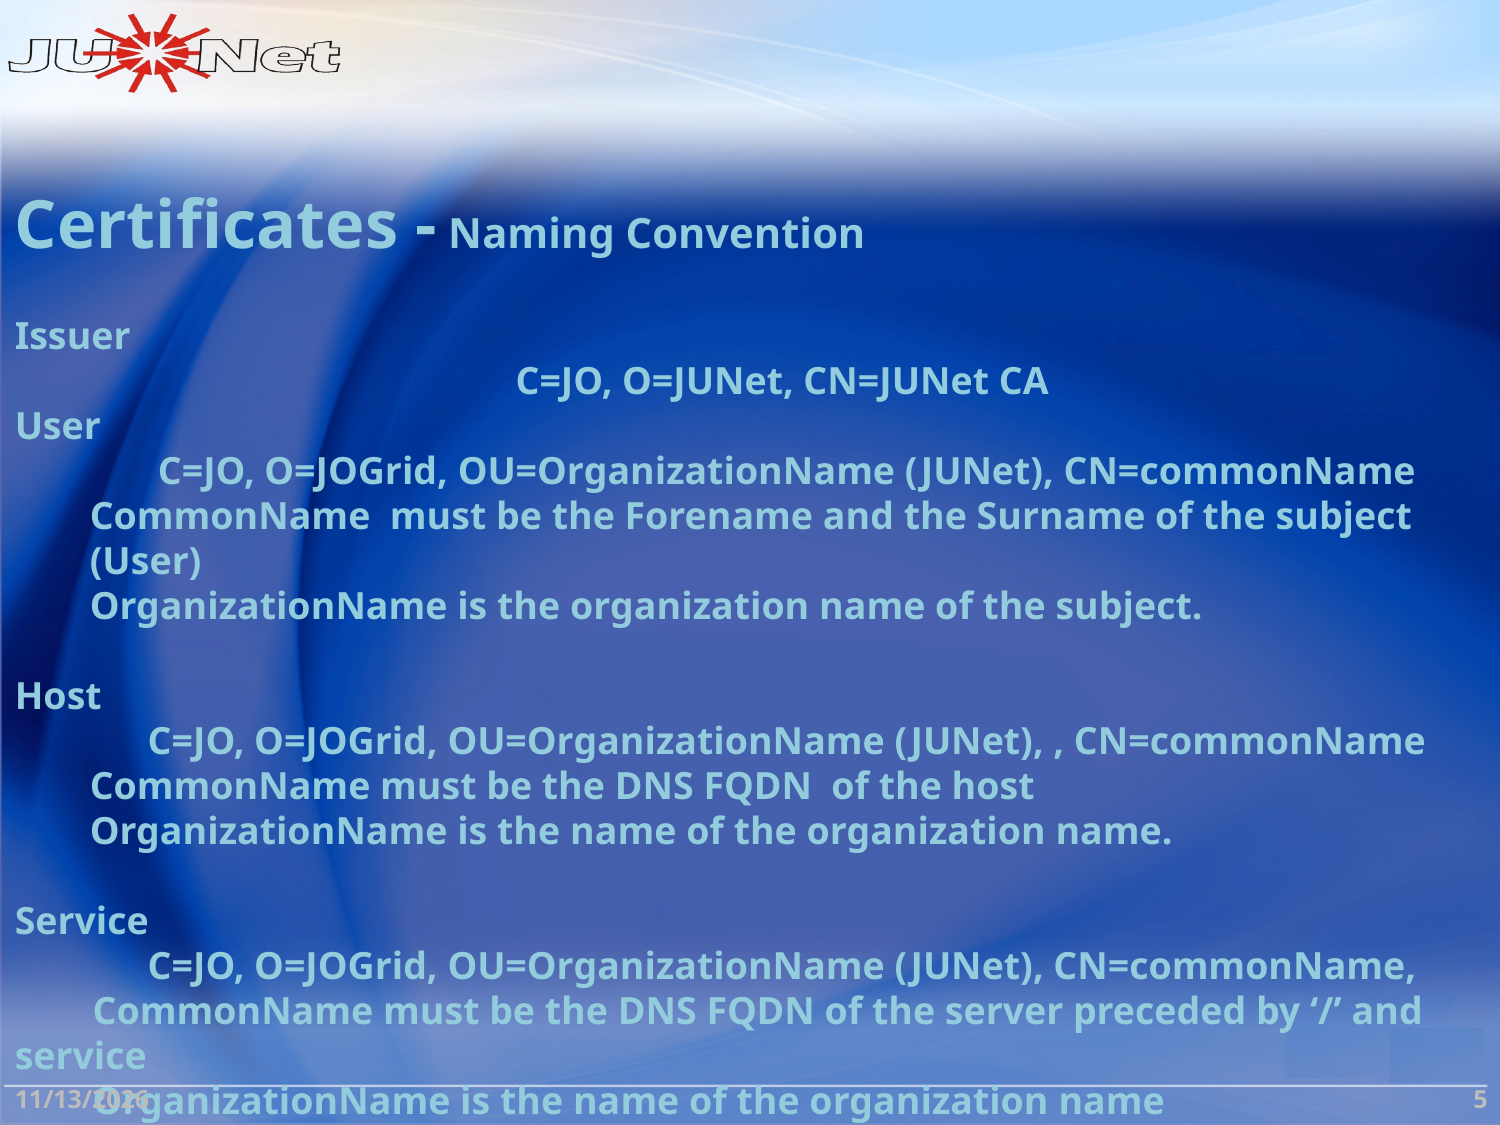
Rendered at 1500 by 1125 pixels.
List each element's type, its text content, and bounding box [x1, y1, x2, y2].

picture [0, 0, 1500, 174]
text_box Certificates - Naming Convention Issuer C=JO, O=JUNet, CN=JUNet CA User C=JO, O=JOGrid, OU=OrganizationName (JUNet), CN=commonName CommonName must be the Forename and the Surname of the subject (User) OrganizationName is the organization name of the subject. Host C=JO, O=JOGrid, OU=OrganizationName (JUNet), , CN=commonName CommonName must be the DNS FQDN of the host OrganizationName is the name of the organization name. Service C=JO, O=JOGrid, OU=OrganizationName (JUNet), CN=commonName, CommonName must be the DNS FQDN of the server preceded by ‘/’ and service OrganizationName is the name of the organization name [0, 174, 1500, 1125]
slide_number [0, 1052, 425, 1125]
slide_number 5 [1299, 1052, 1488, 1125]
